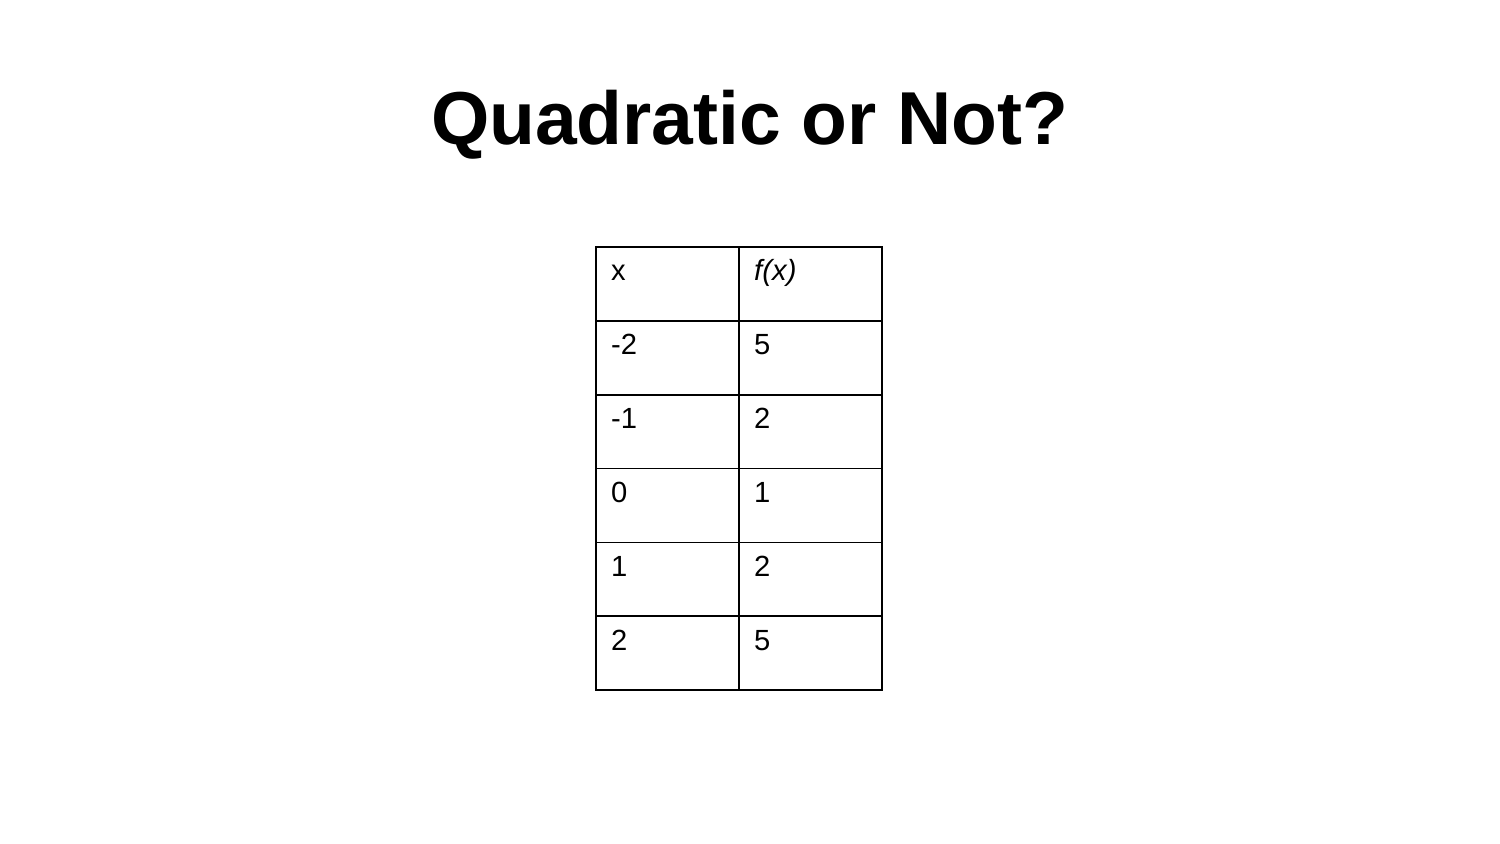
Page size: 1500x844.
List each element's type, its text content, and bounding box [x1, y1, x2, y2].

table_cell -1 [597, 396, 738, 468]
table_cell 1 [597, 543, 738, 615]
table_cell 5 [740, 322, 881, 394]
table_cell -2 [597, 322, 738, 394]
table_cell 1 [740, 469, 881, 542]
title Quadratic or Not? [75, 33, 1425, 175]
table_cell 0 [597, 469, 738, 542]
table_cell 5 [740, 617, 881, 689]
table_cell 2 [740, 543, 881, 615]
table_cell 2 [740, 396, 881, 468]
table_cell 2 [597, 617, 738, 689]
table_header f(x) [740, 248, 881, 320]
table_header x [597, 248, 738, 320]
